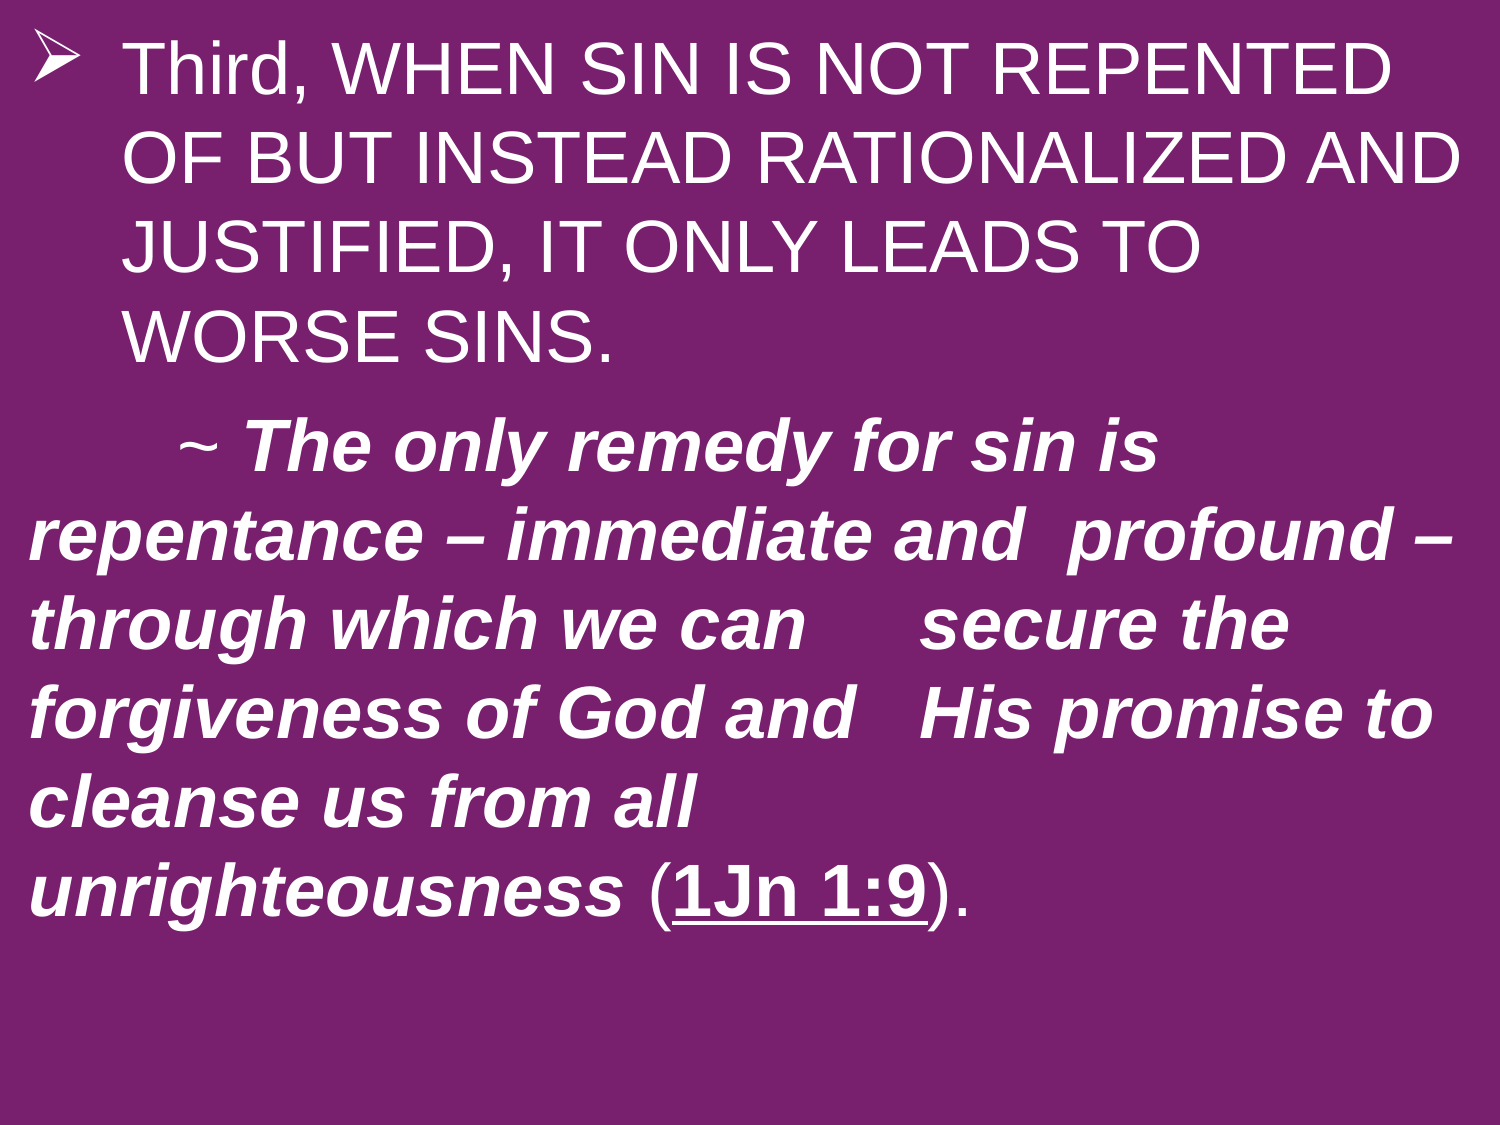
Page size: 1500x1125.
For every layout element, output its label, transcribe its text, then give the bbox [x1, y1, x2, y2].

subtitle Third, WHEN SIN IS NOT REPENTED OF BUT INSTEAD RATIONALIZED AND JUSTIFIED, IT ONLY LEADS TO WORSE SINS. ~ The only remedy for sin is repentance – immediate and profound – through which we can secure the forgiveness of God and His promise to cleanse us from all unrighteousness (1Jn 1:9). [13, 13, 1487, 1110]
